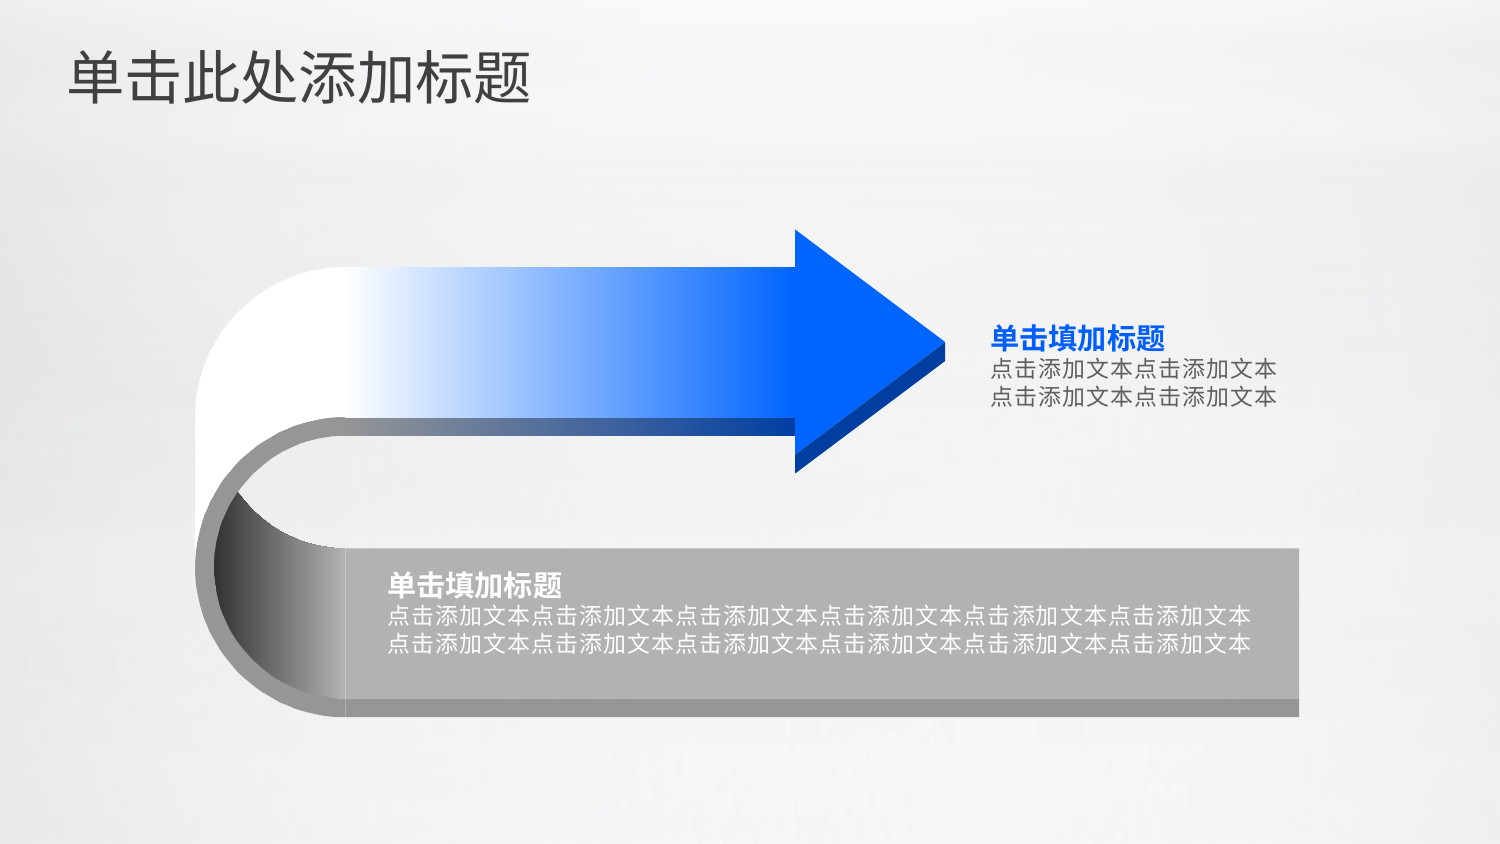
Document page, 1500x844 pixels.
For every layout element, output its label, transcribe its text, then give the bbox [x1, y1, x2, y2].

picture [0, 0, 1500, 844]
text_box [195, 229, 1300, 718]
text_box 单击此处添加标题 [51, 33, 597, 127]
